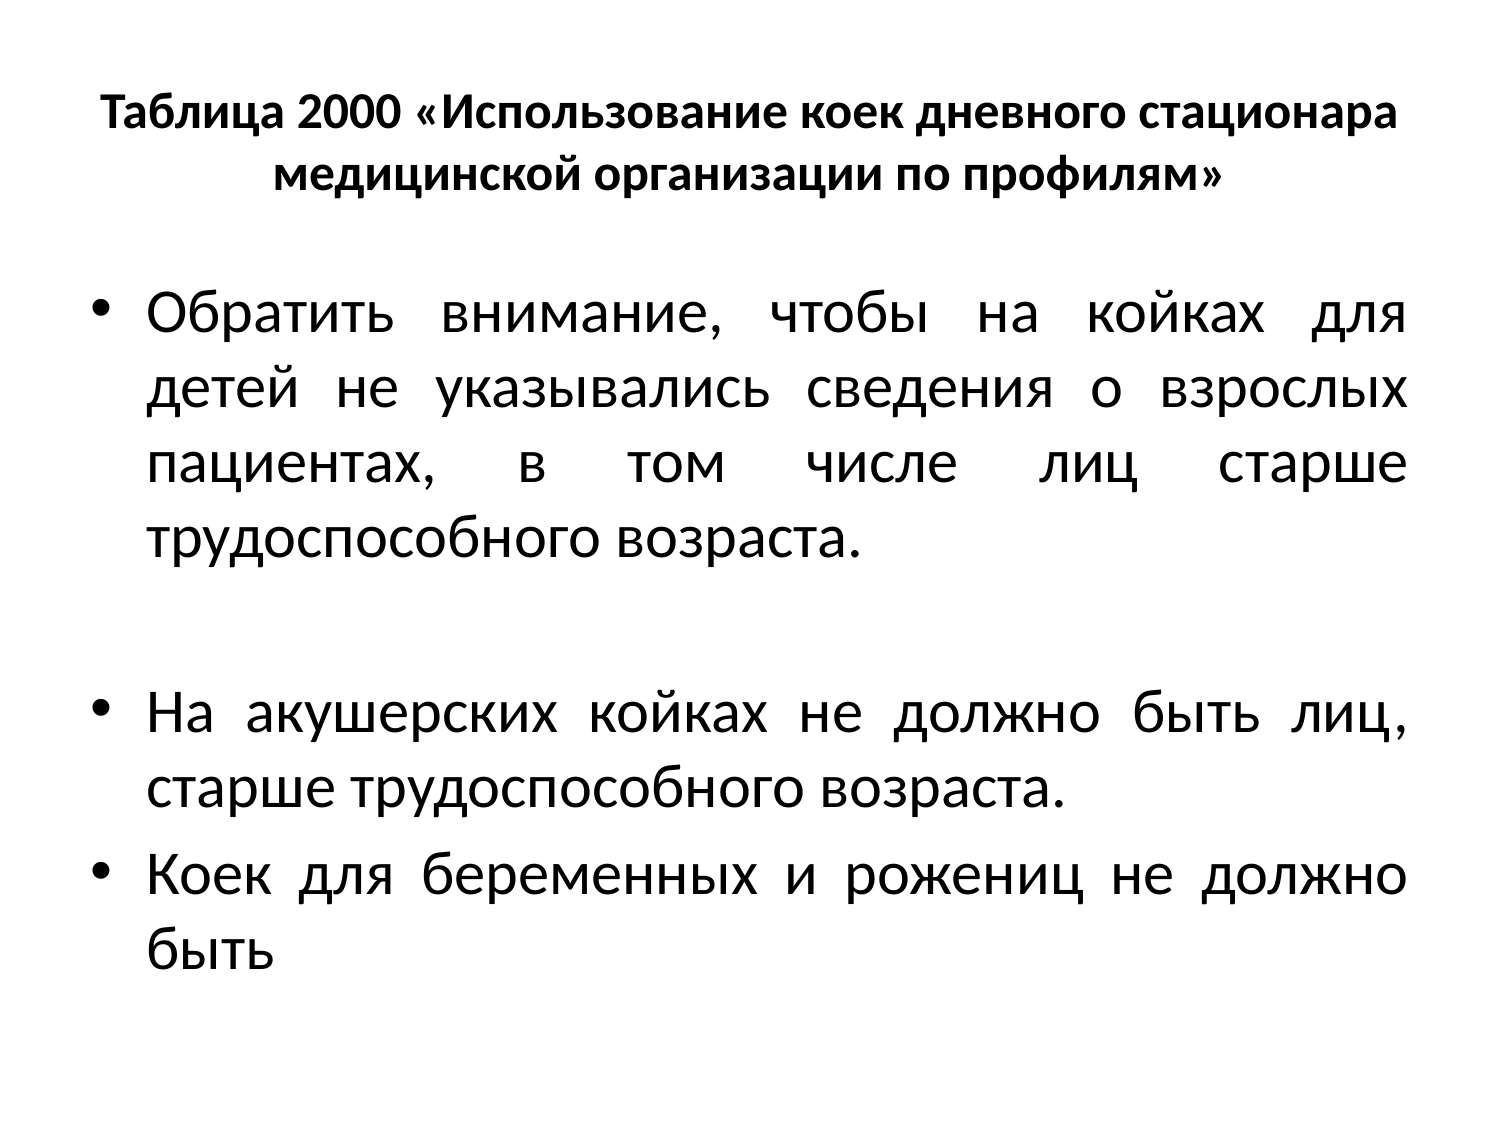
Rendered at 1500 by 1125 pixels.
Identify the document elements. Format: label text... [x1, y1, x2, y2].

list Обратить внимание, чтобы на койках для детей не указывались сведения о взрослых пациентах, в том числе лиц старше трудоспособного возраста. На акушерских койках не должно быть лиц, старше трудоспособного возраста. Коек для беременных и рожениц не должно быть [75, 262, 1425, 1005]
title Таблица 2000 «Использование коек дневного стационара медицинской организации по профилям» [75, 45, 1425, 233]
